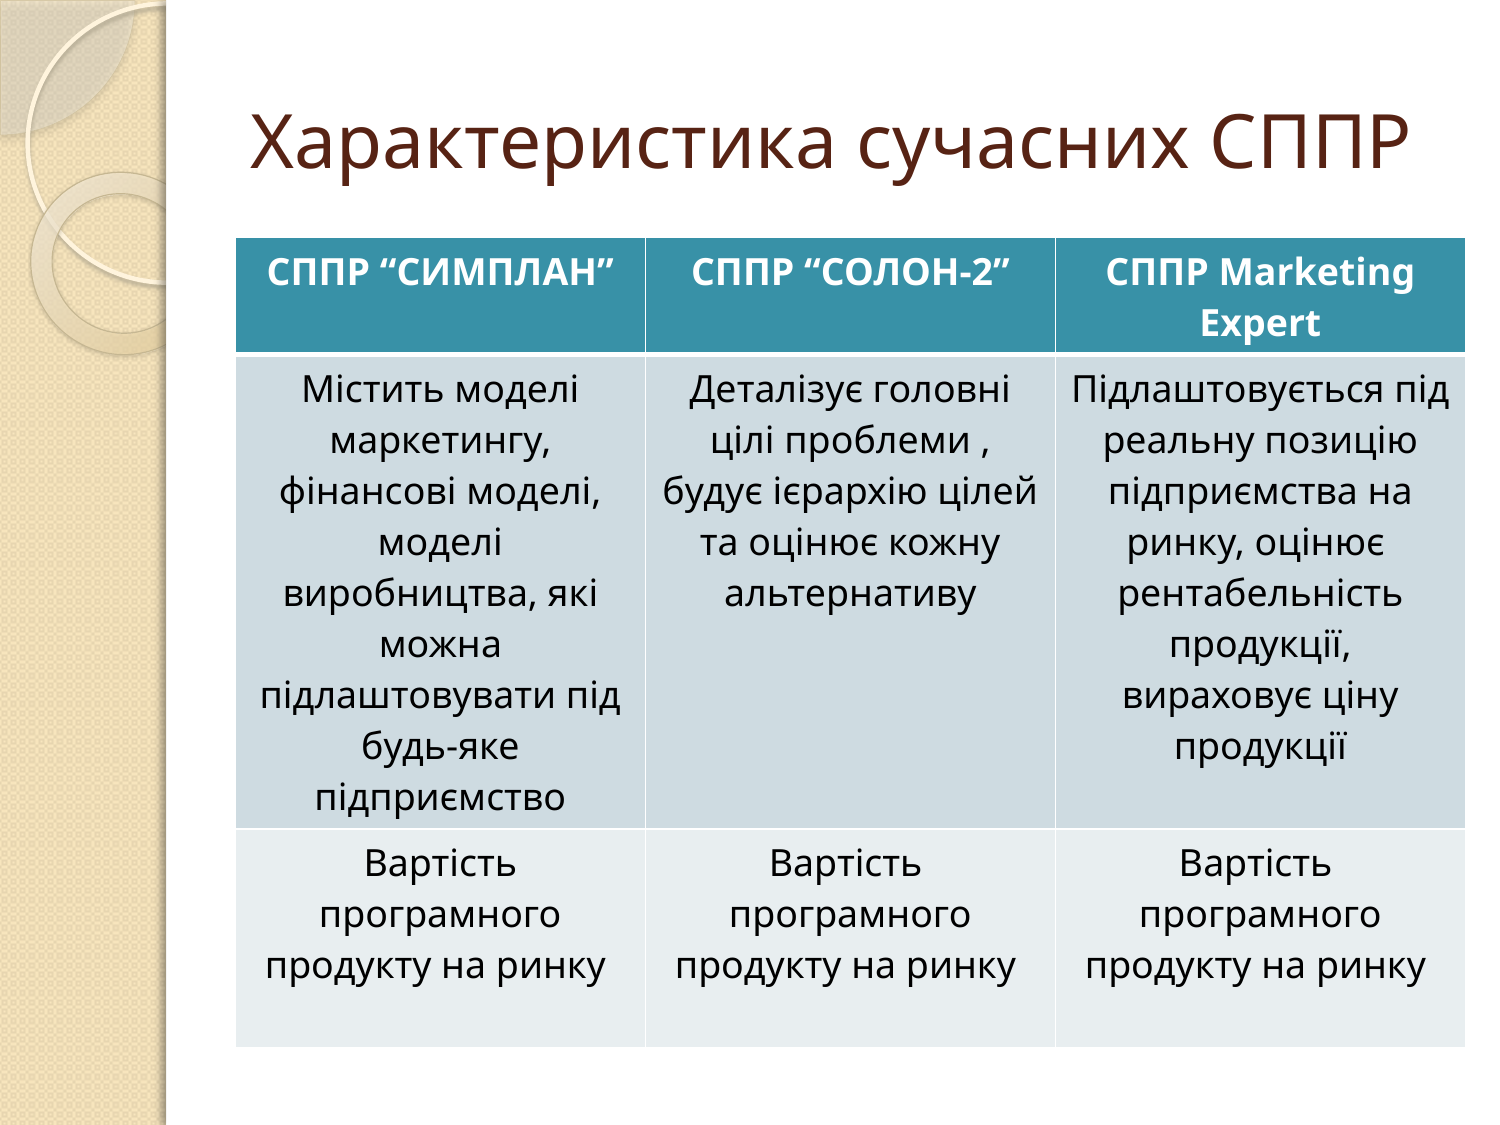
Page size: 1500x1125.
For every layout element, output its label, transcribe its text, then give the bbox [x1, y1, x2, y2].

table_cell Вартість програмного продукту на ринку [1056, 830, 1465, 1047]
table_header СППР Мarketing Expert [1056, 238, 1465, 352]
table_cell Містить моделі маркетингу, фінансові моделі, моделі виробництва, які можна підлаштовувати під будь-яке підприємство [236, 357, 645, 828]
table_cell Підлаштовується під реальну позицію підприємства на ринку, оцінює рентабельність продукції, вираховує ціну продукції [1056, 357, 1465, 828]
table_header СППР “СИМПЛАН” [236, 238, 645, 352]
title Характеристика сучасних СППР [235, 45, 1466, 233]
table_cell Вартість програмного продукту на ринку [646, 830, 1055, 1047]
table_header СППР “СОЛОН-2” [646, 238, 1055, 352]
table_cell Деталізує головні цілі проблеми , будує ієрархію цілей та оцінює кожну альтернативу [646, 357, 1055, 828]
table_cell Вартість програмного продукту на ринку [236, 830, 645, 1047]
